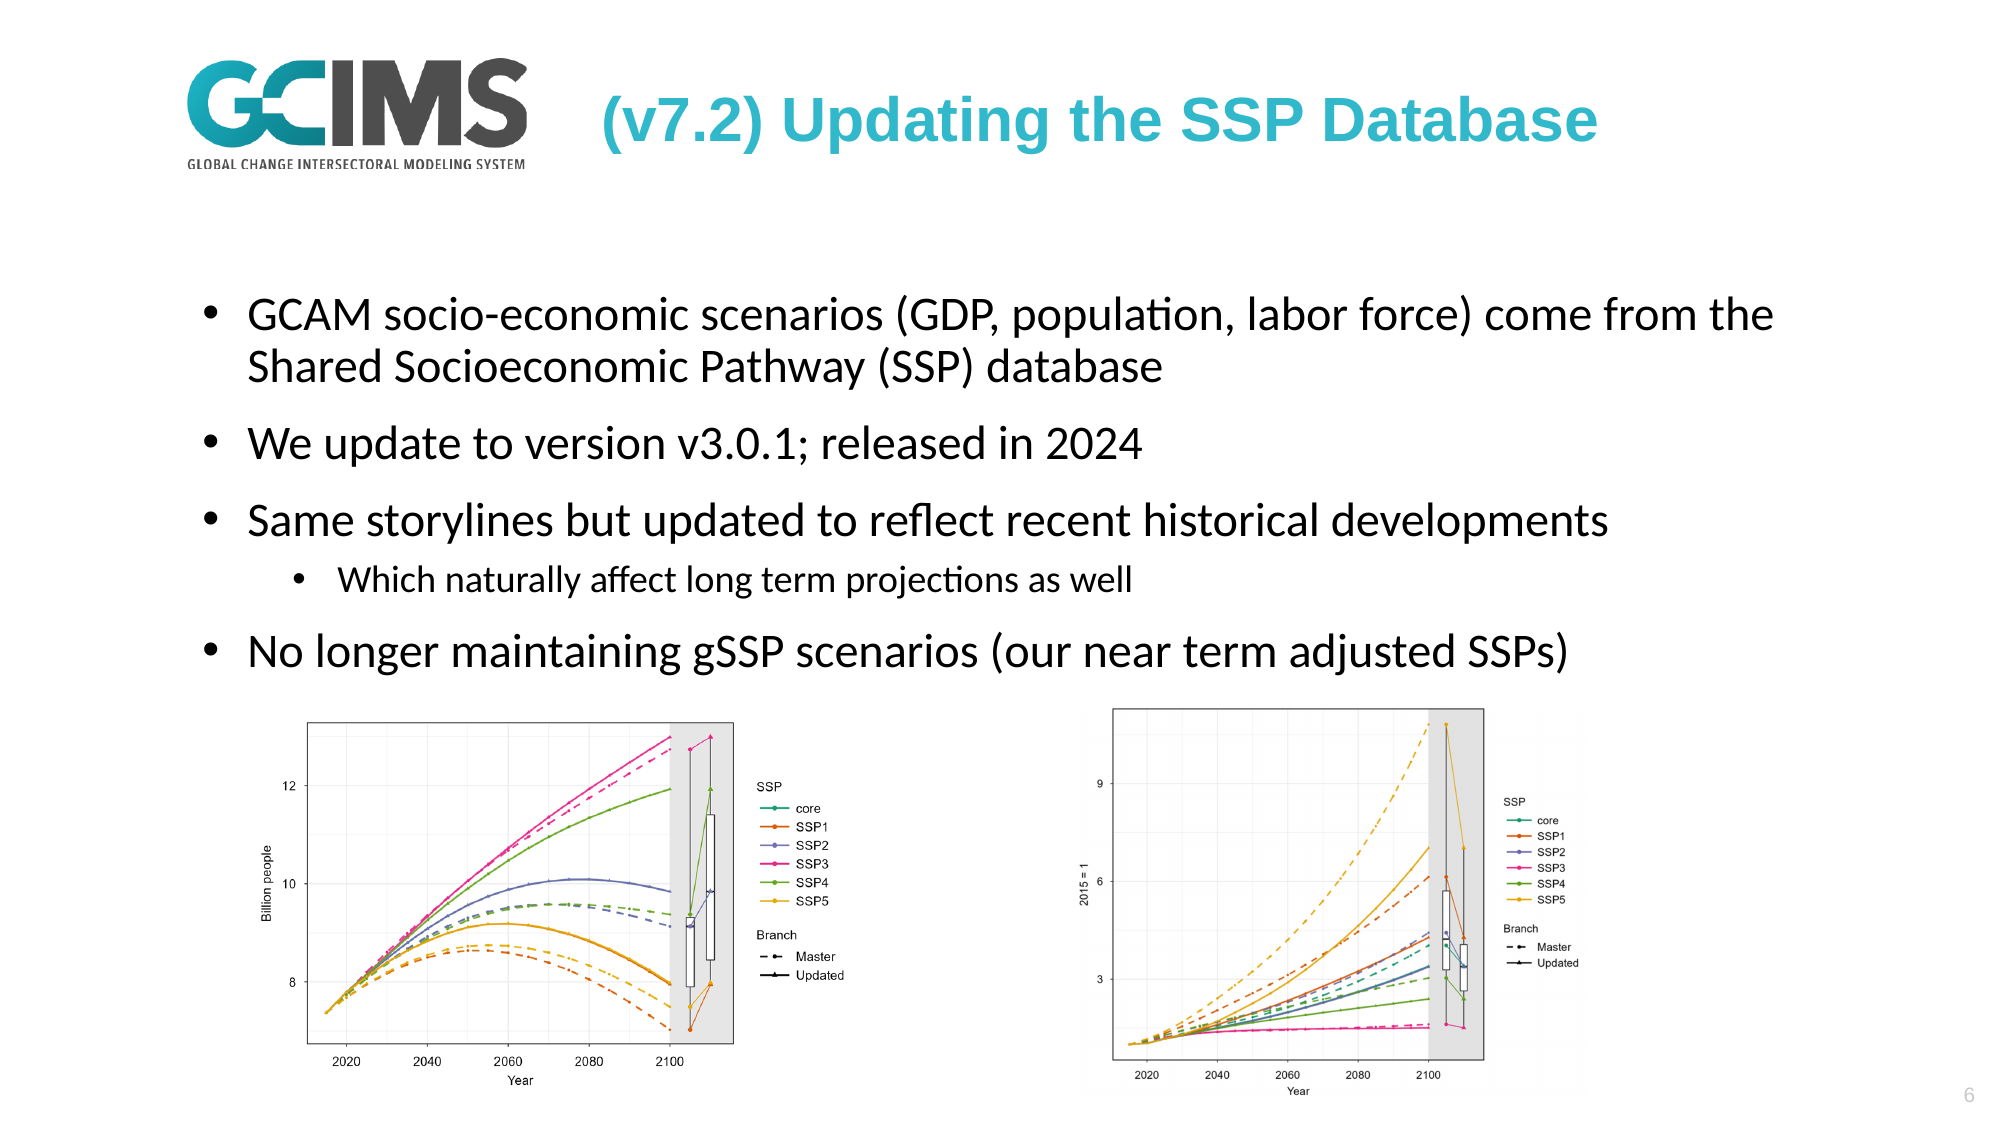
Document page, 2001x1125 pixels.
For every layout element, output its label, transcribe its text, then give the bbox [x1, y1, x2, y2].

title (v7.2) Updating the SSP Database [601, 37, 1938, 163]
slide_number 6 [1913, 1062, 1975, 1125]
picture [259, 718, 851, 1088]
picture [1075, 706, 1589, 1101]
text_box GCAM socio-economic scenarios (GDP, population, labor force) come from the Shared Socioeconomic Pathway (SSP) database We update to version v3.0.1; released in 2024 Same storylines but updated to reflect recent historical developments Which naturally affect long term projections as well No longer maintaining gSSP scenarios (our near term adjusted SSPs) [187, 281, 1938, 1032]
